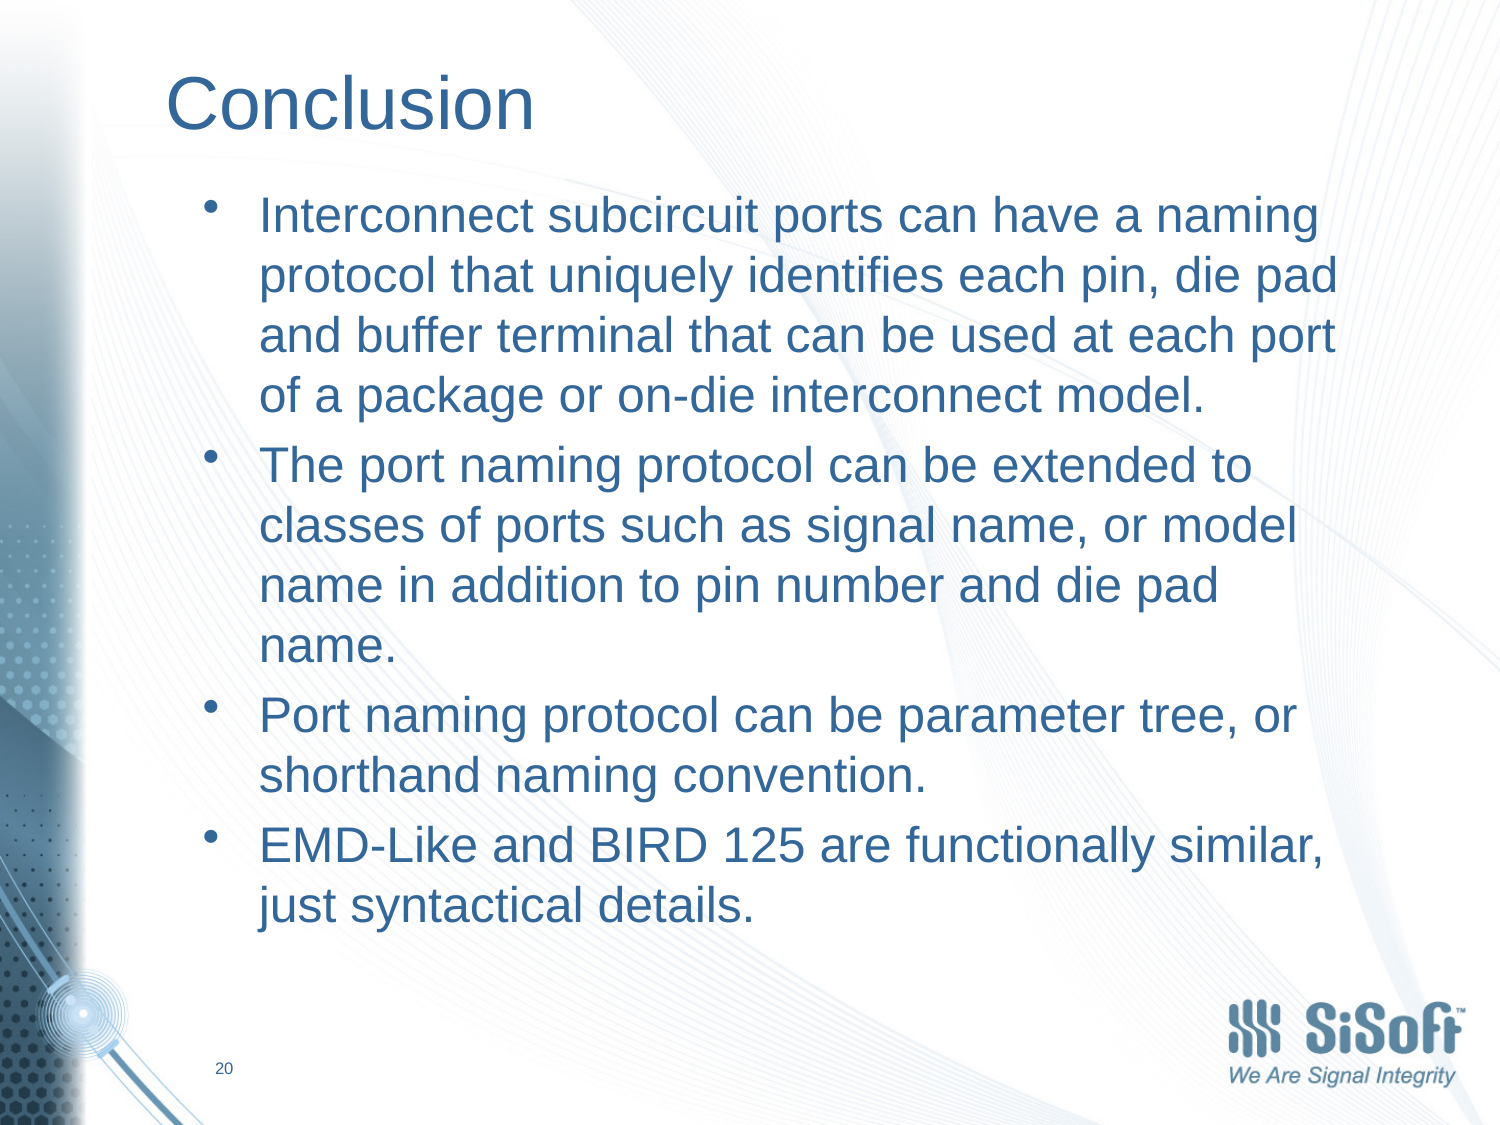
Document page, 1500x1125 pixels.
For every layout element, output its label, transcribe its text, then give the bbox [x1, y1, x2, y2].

title Conclusion [150, 24, 1300, 175]
list Interconnect subcircuit ports can have a naming protocol that uniquely identifies each pin, die pad and buffer terminal that can be used at each port of a package or on-die interconnect model. The port naming protocol can be extended to classes of ports such as signal name, or model name in addition to pin number and die pad name. Port naming protocol can be parameter tree, or shorthand naming convention. EMD-Like and BIRD 125 are functionally similar, just syntactical details. [187, 174, 1363, 988]
picture [0, 0, 1500, 1125]
footer 20 [200, 1050, 975, 1104]
